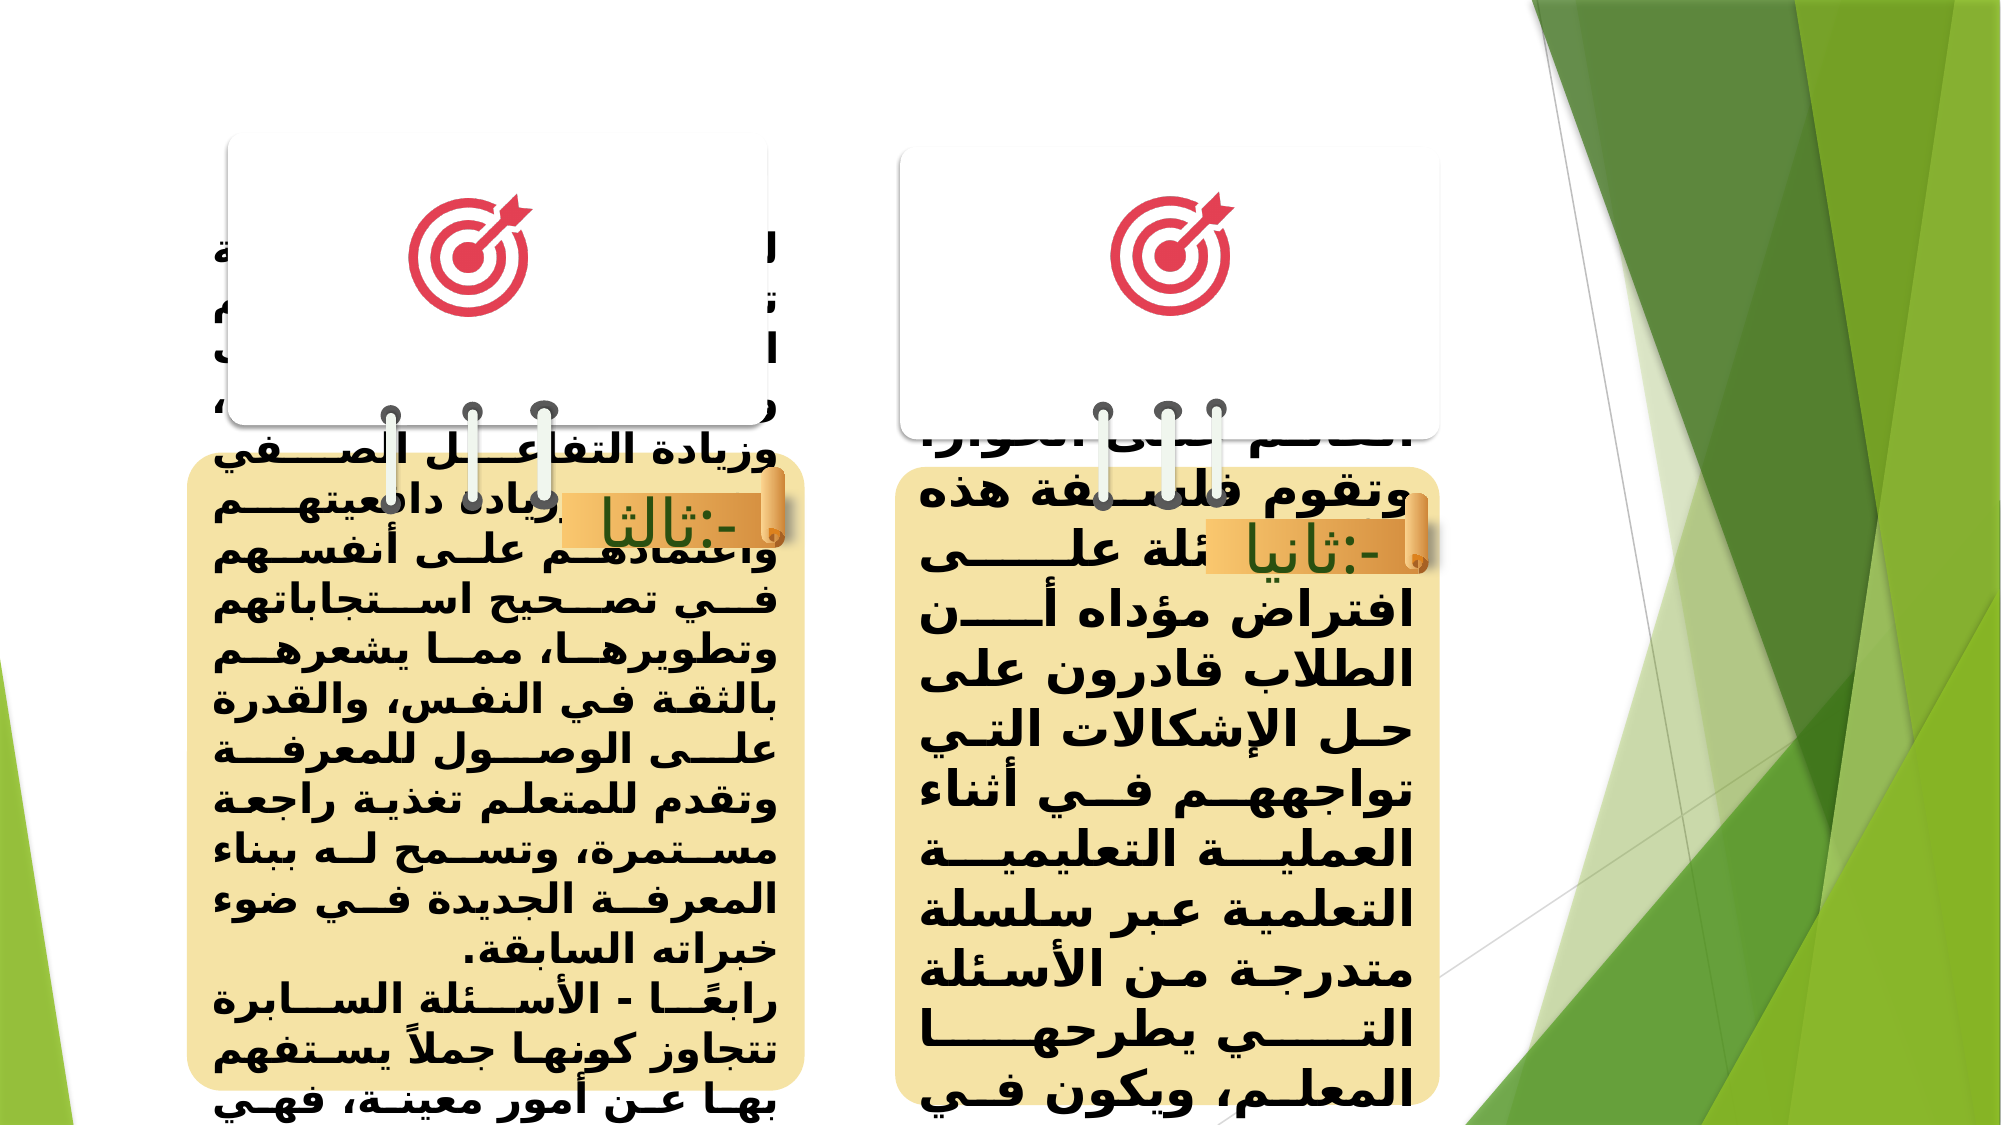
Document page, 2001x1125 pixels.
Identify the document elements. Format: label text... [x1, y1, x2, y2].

text_box [900, 146, 1440, 440]
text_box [561, 466, 811, 553]
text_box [461, 401, 484, 512]
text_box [1153, 400, 1183, 511]
text_box تعد الاسئلة السابرة العمود الفقري لأسلوب التدريس القائم على الحوار، وتقوم فلسفة هذه الأسئلة على افتراض مؤداه أن الطلاب قادرون على حل الإشكالات التي تواجههم في أثناء العملية التعليمية التعلمية عبر سلسلة متدرجة من الأسئلة التي يطرحها المعلم، ويكون في مقدور الطالب الإجابة عنها حتى يصلوا إلى حل شامل وكامل لهذه الإشكالات. [895, 466, 1440, 1106]
picture [1097, 177, 1249, 329]
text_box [1092, 401, 1114, 512]
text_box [380, 404, 402, 515]
text_box [227, 132, 768, 426]
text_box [529, 399, 559, 511]
picture [395, 179, 547, 331]
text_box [1205, 398, 1228, 492]
text_box للأسئلة السابرة قيمة تربوية إذا ما أحسن المعلم استخدامها، فوالتركيب والتقويم ) لدى المتعلمين، وزيادة التفاعل الصفي بينهم، وزيادة دافعيتهم واعتمادهم على أنفسهم في تصحيح استجاباتهم وتطويرها، مما يشعرهم بالثقة في النفس، والقدرة على الوصول للمعرفة وتقدم للمتعلم تغذية راجعة مستمرة، وتسمح له ببناء المعرفة الجديدة في ضوء خبراته السابقة. رابعًا - الأسئلة السابرة تتجاوز كونها جملاً يستفهم بها عن أمور معينة، فهي مثيرات تتطلب عمليات عقلية وتعبيريةهي تعمل على تنمية مهارات التفكير العليا ( كالتحليل. [186, 452, 805, 1091]
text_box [1205, 492, 1455, 579]
